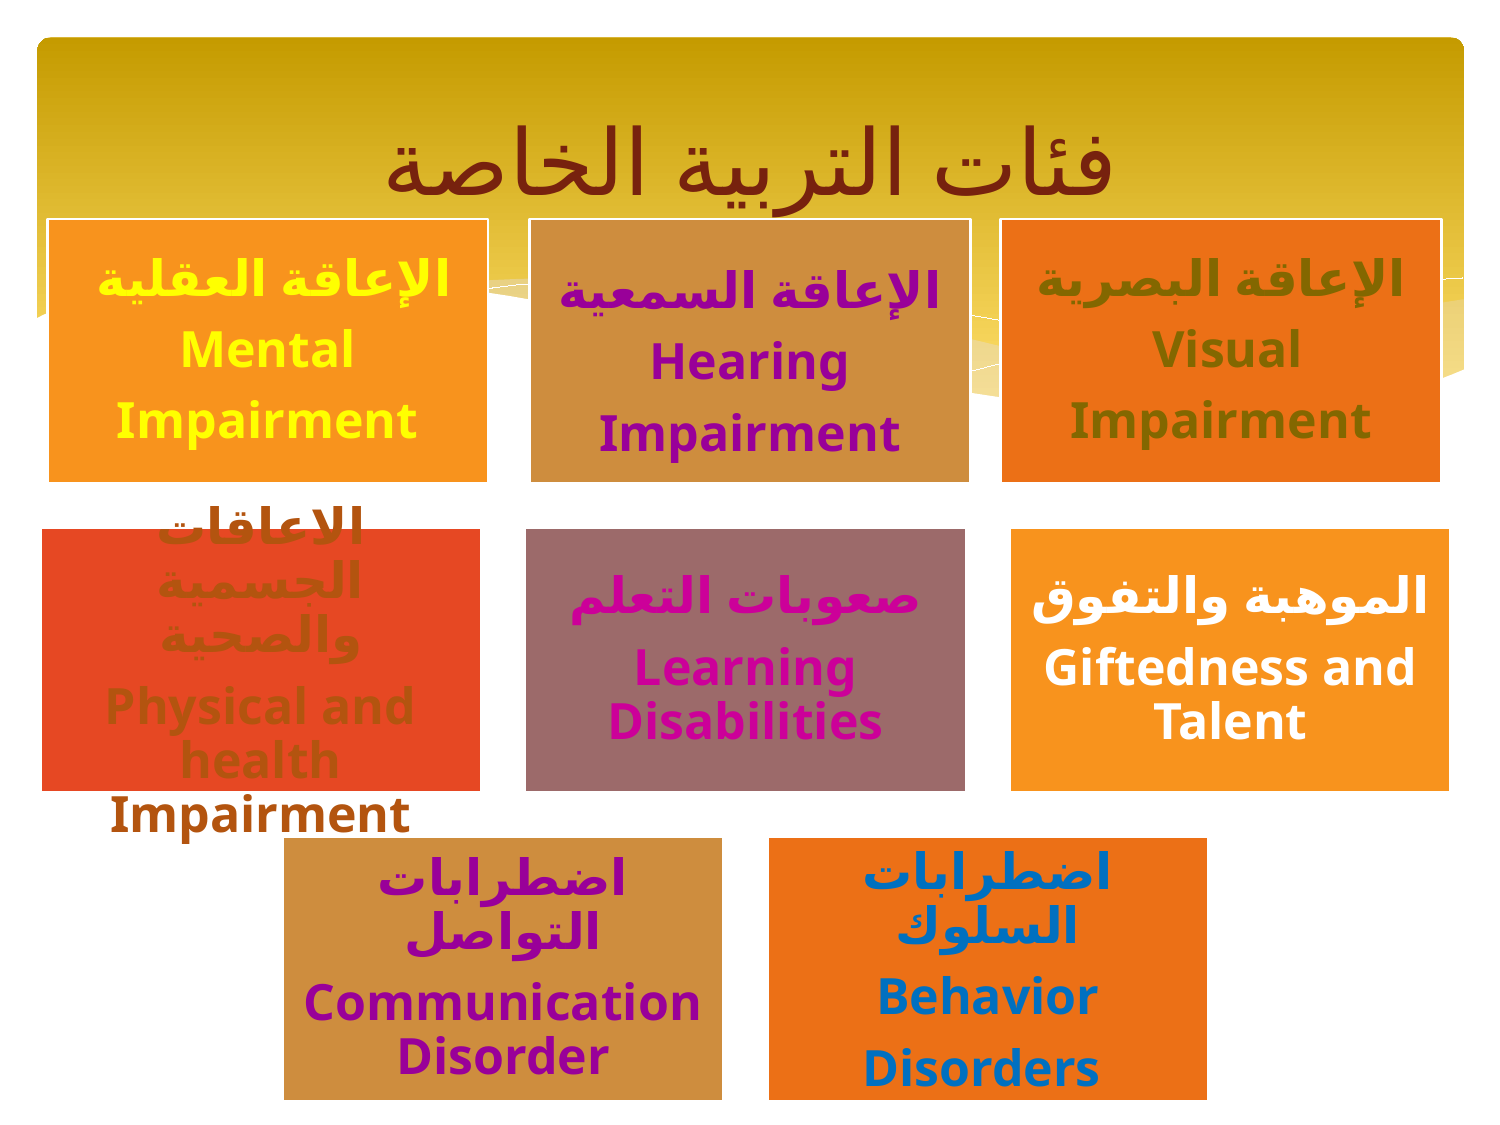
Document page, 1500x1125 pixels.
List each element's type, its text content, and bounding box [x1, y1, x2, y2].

title فئات التربية الخاصة [75, 55, 1425, 216]
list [26, 218, 1465, 1102]
